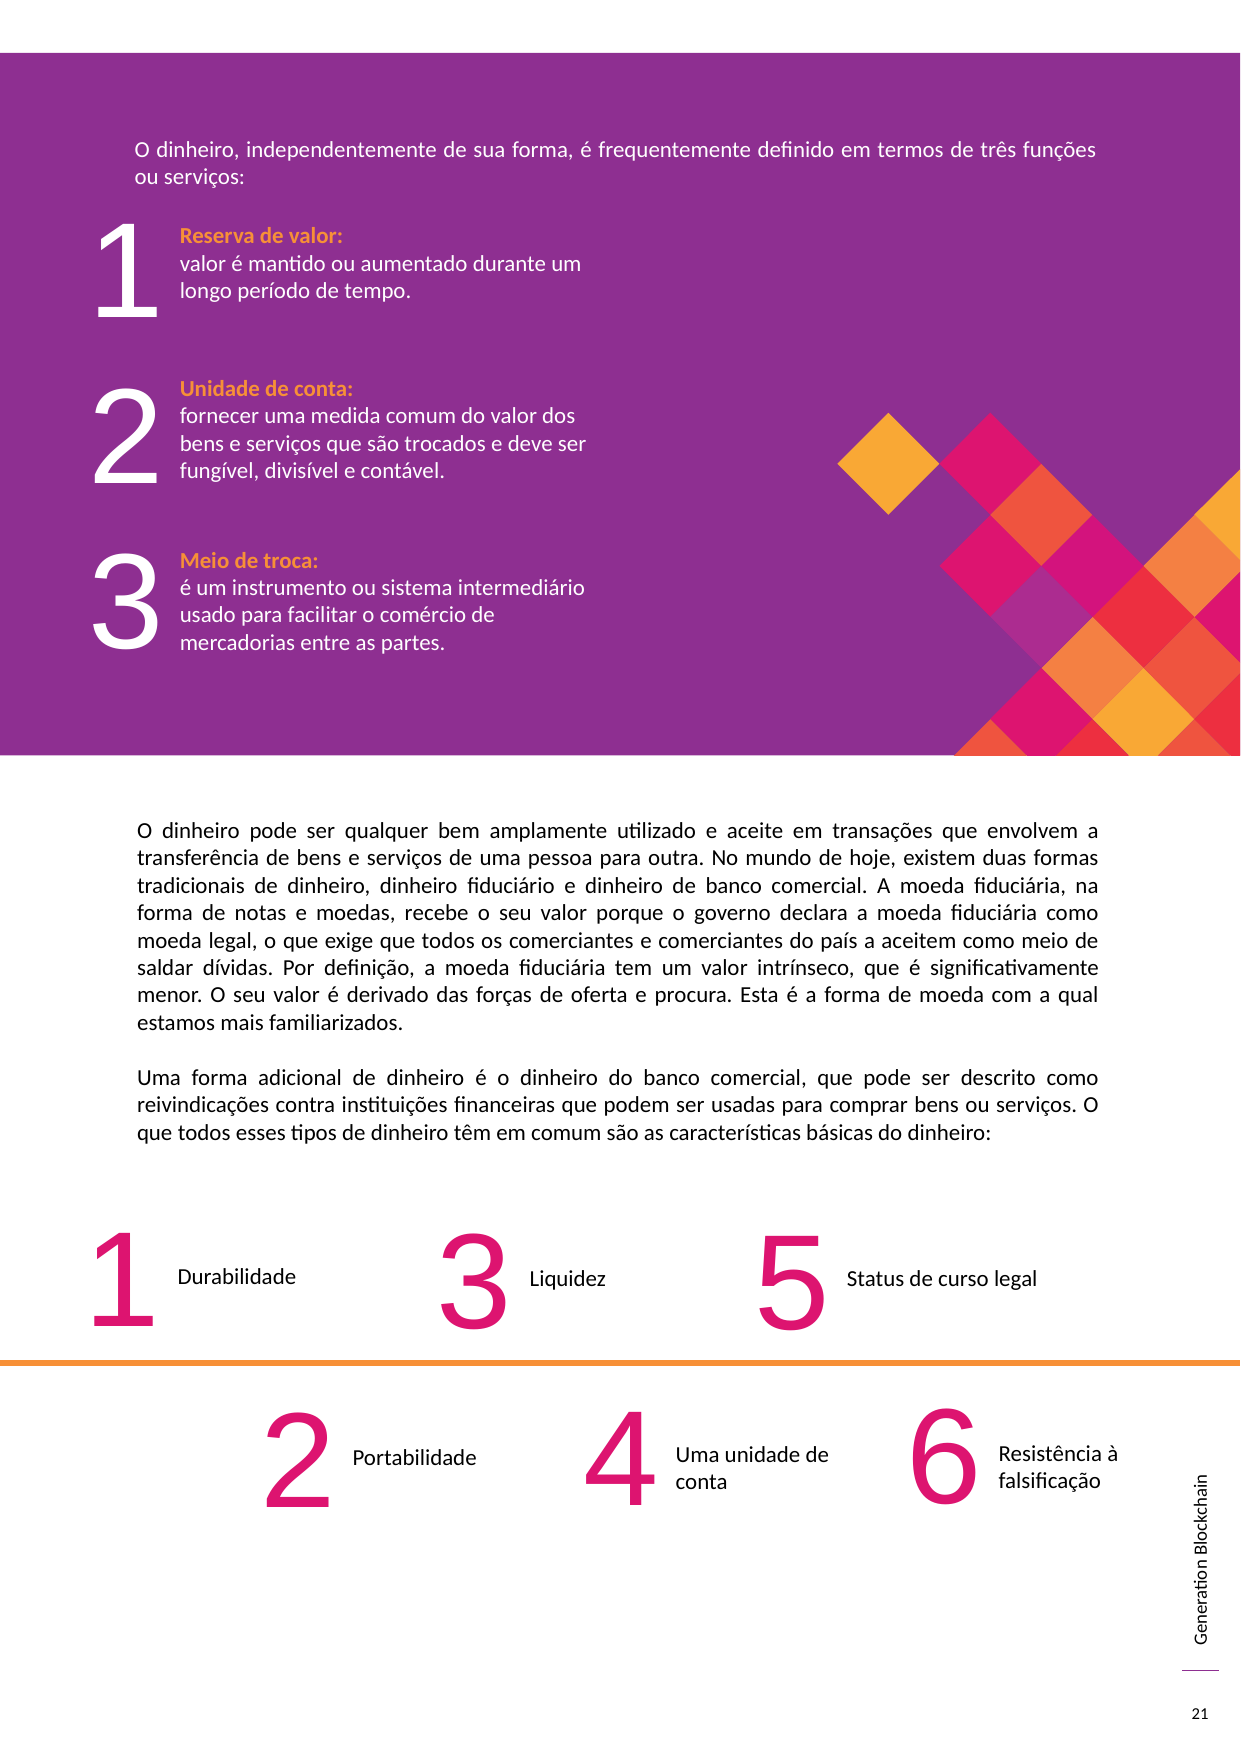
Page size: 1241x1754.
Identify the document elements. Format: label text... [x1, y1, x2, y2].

text_box 3 [422, 1185, 530, 1363]
text_box Durabilidade [178, 1254, 335, 1298]
text_box Uma unidade de conta [676, 1432, 876, 1477]
text_box 2 [73, 340, 182, 505]
text_box Meio de troca: é um instrumento ou sistema intermediário usado para facilitar o comércio de mercadorias entre as partes. [164, 537, 615, 685]
text_box Status de curso legal [847, 1255, 1078, 1302]
text_box 1 [70, 1183, 178, 1360]
text_box 5 [739, 1187, 847, 1363]
text_box Portabilidade [353, 1434, 510, 1479]
text_box 1 [73, 174, 182, 340]
list O dinheiro, independentemente de sua forma, é frequentemente definido em termos de três funções ou serviços: [119, 126, 1113, 214]
text_box Reserva de valor: valor é mantido ou aumentado durante um longo período de tempo. [182, 213, 615, 317]
text_box O dinheiro pode ser qualquer bem amplamente utilizado e aceite em transações que envolvem a transferência de bens e serviços de uma pessoa para outra. No mundo de hoje, existem duas formas tradicionais de dinheiro, dinheiro fiduciário e dinheiro de banco comercial. A moeda fiduciária, na forma de notas e moedas, recebe o seu valor porque o governo declara a moeda fiduciária como moeda legal, o que exige que todos os comerciantes e comerciantes do país a aceitem como meio de saldar dívidas. Por definição, a moeda fiduciária tem um valor intrínseco, que é significativamente menor. O seu valor é derivado das forças de oferta e procura. Esta é a forma de moeda com a qual estamos mais familiarizados. Uma forma adicional de dinheiro é o dinheiro do banco comercial, que pode ser descrito como reivindicações contra instituições financeiras que podem ser usadas para comprar bens ou serviços. O que todos esses tipos de dinheiro têm em comum são as características básicas do dinheiro: [122, 807, 1116, 1184]
text_box 6 [891, 1364, 999, 1538]
text_box 3 [73, 505, 182, 684]
text_box Resistência à falsificação [999, 1431, 1156, 1475]
text_box 4 [568, 1364, 676, 1540]
text_box Unidade de conta: fornecer uma medida comum do valor dos bens e serviços que são trocados e deve ser fungível, divisível e contável. [182, 365, 615, 469]
text_box 2 [245, 1364, 353, 1542]
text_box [852, 412, 1241, 782]
text_box Liquidez [530, 1256, 687, 1300]
slide_number 21 [1169, 1674, 1231, 1751]
